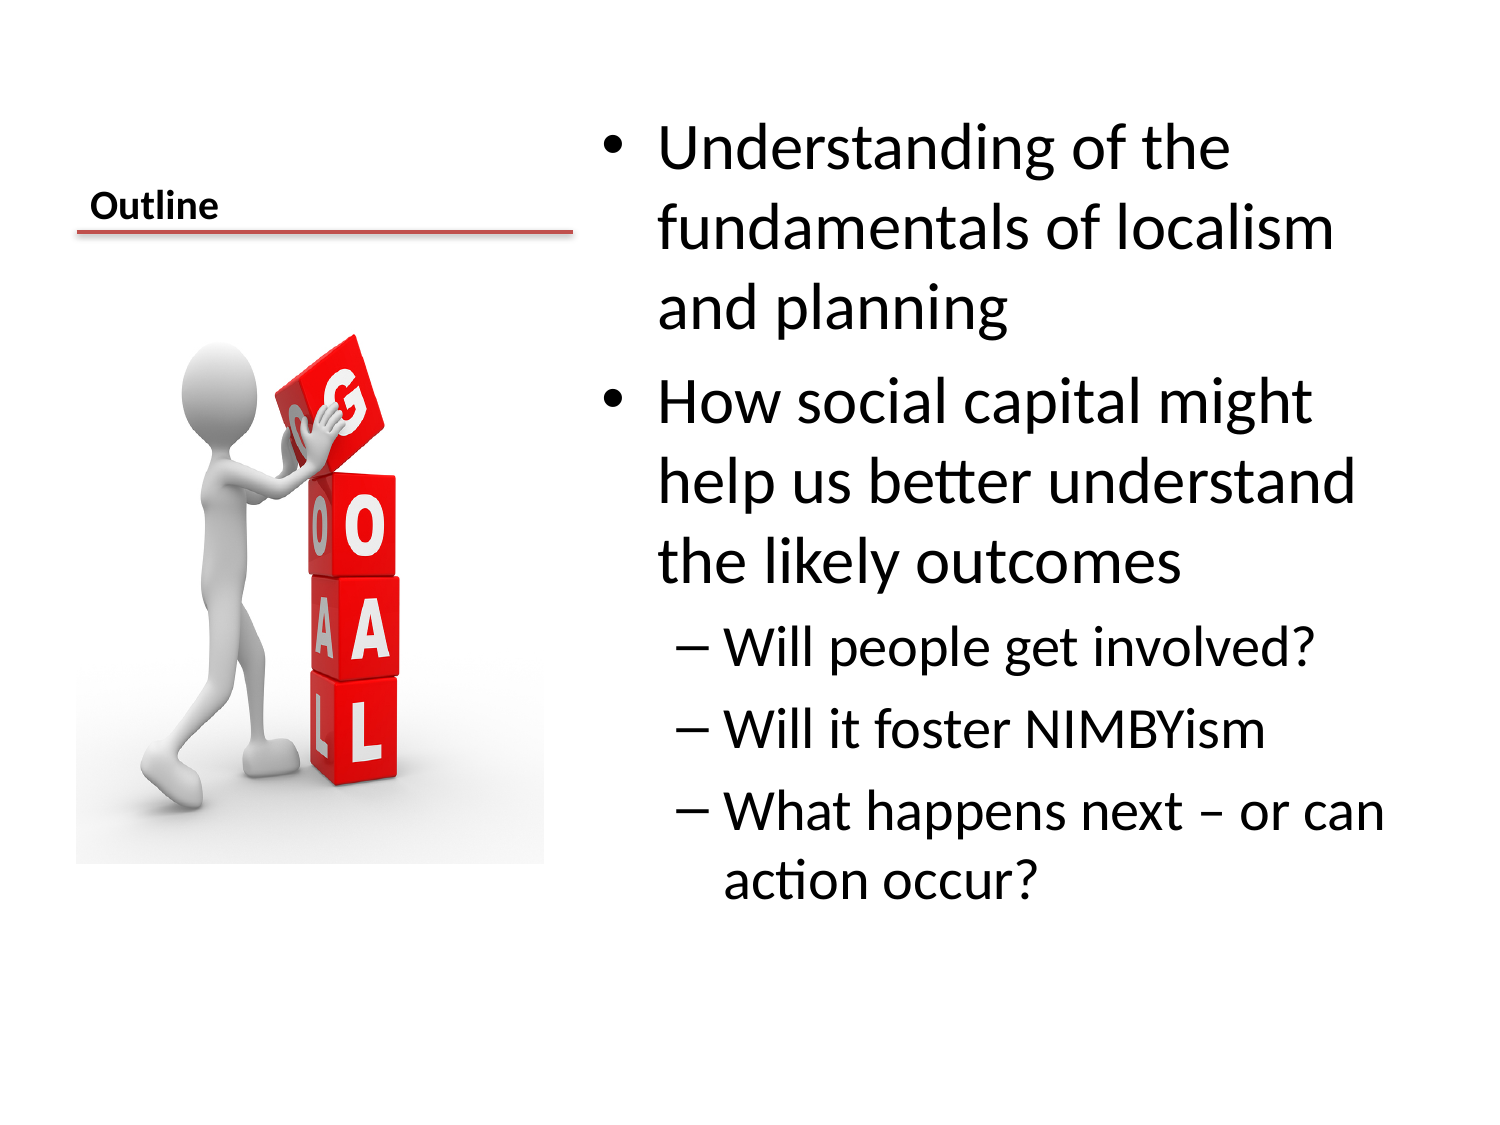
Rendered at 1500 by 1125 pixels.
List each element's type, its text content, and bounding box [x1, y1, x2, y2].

picture [76, 291, 544, 865]
title Outline [75, 44, 569, 229]
list Understanding of the fundamentals of localism and planning How social capital might help us better understand the likely outcomes Will people get involved? Will it foster NIMBYism What happens next – or can action occur? [586, 95, 1425, 1056]
